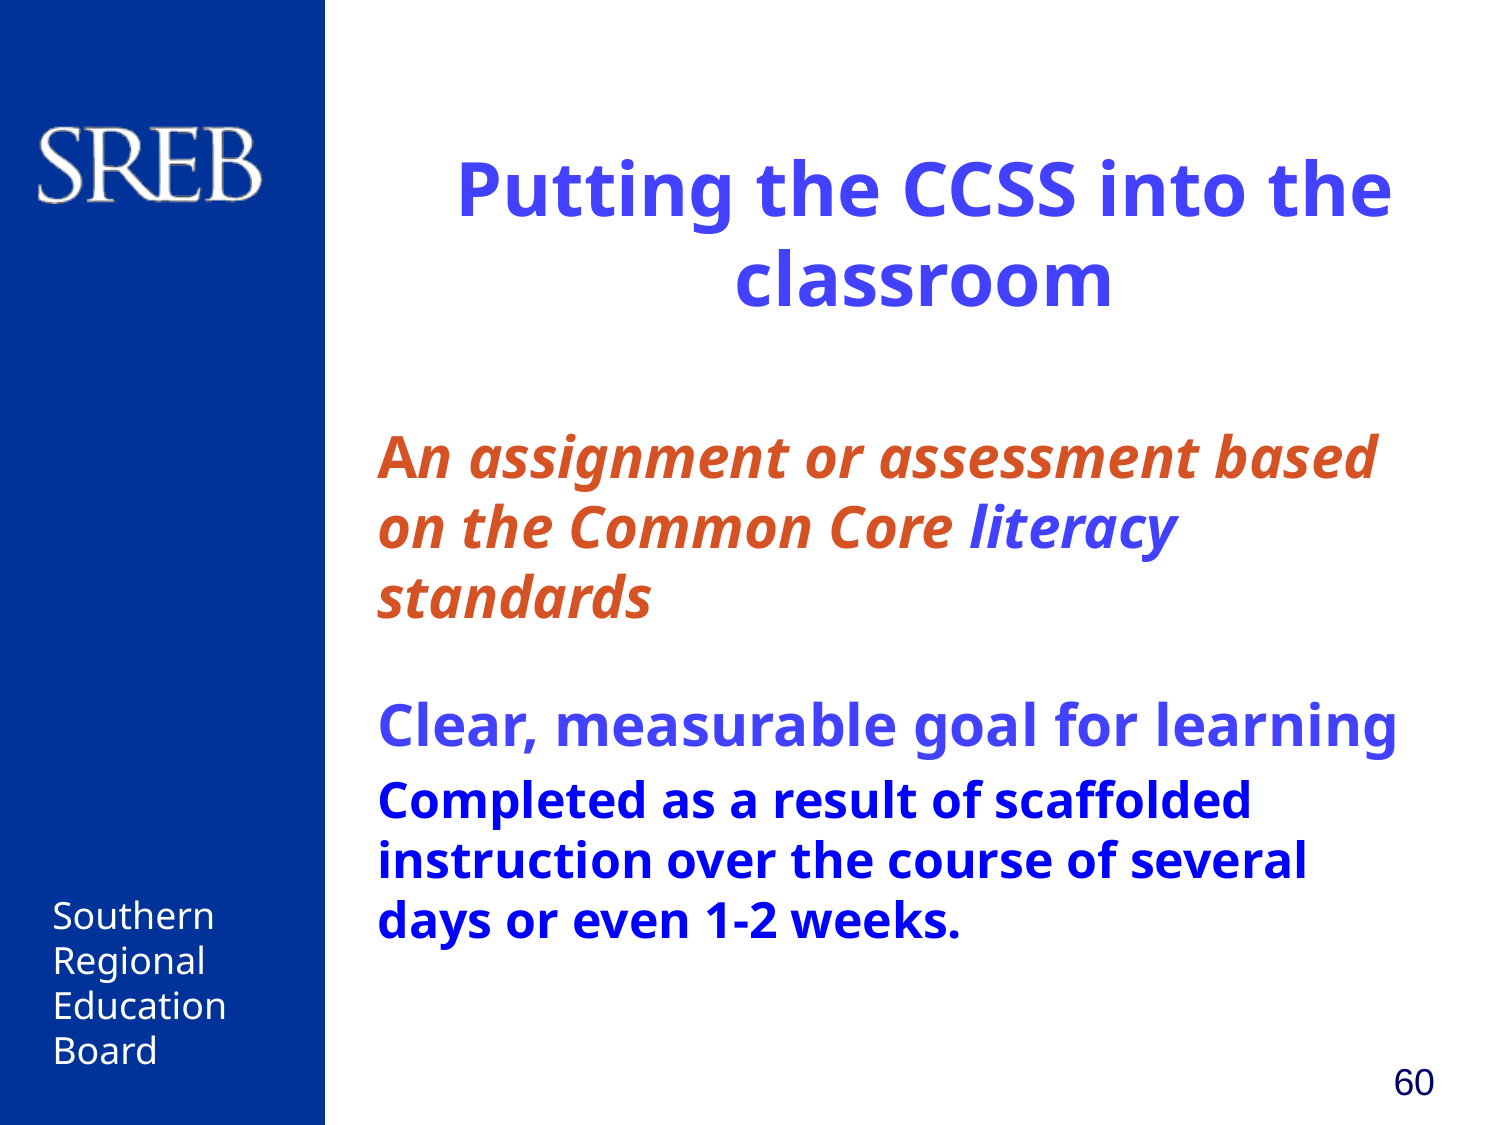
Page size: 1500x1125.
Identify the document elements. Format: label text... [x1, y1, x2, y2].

title Putting the CCSS into the classroom [412, 137, 1438, 326]
slide_number 60 [1124, 1049, 1451, 1125]
subtitle An assignment or assessment based on the Common Core literacy standards Clear, measurable goal for learning Completed as a result of scaffolded instruction over the course of several days or even 1-2 weeks. [362, 412, 1438, 1051]
picture [37, 124, 263, 204]
